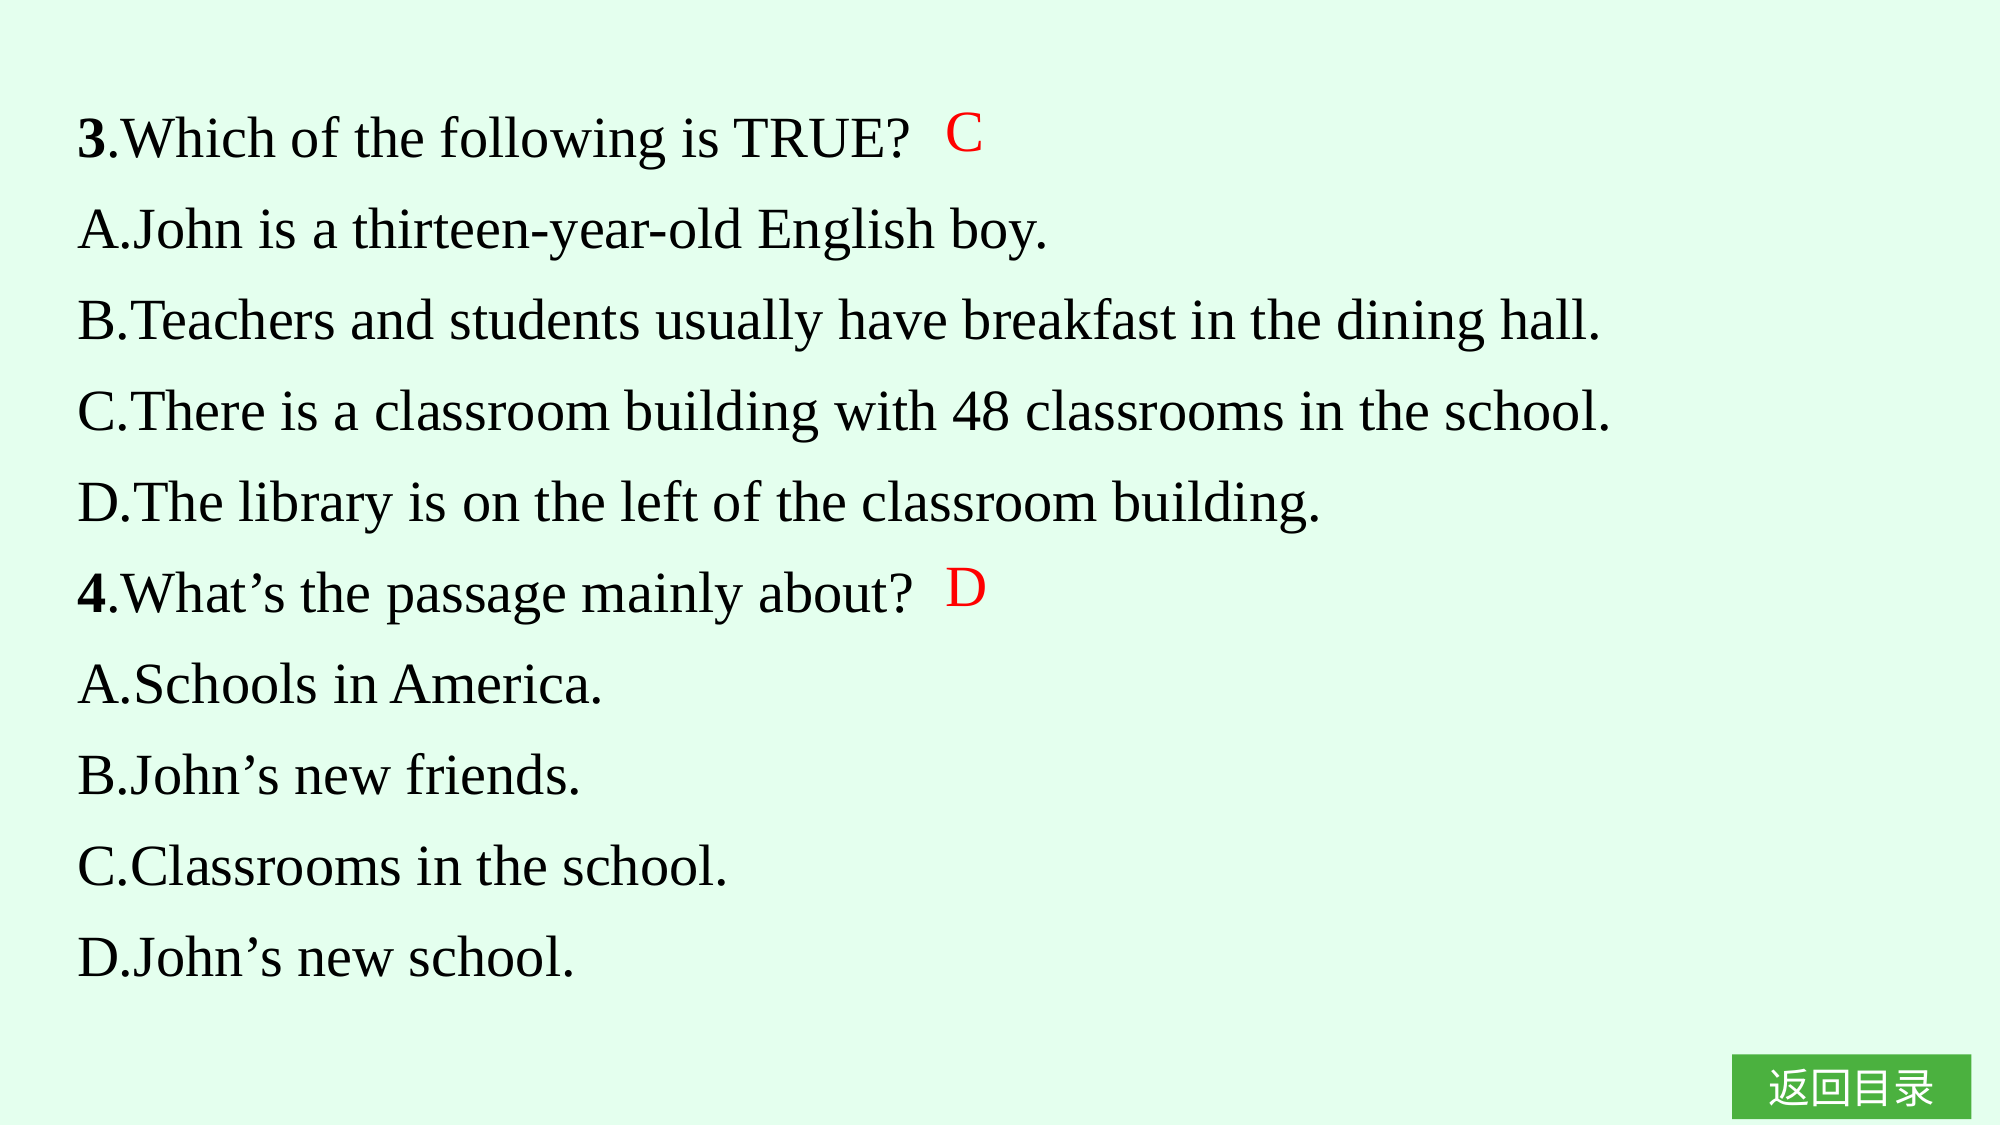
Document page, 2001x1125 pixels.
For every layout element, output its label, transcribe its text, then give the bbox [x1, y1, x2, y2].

text_box C [930, 85, 1000, 171]
text_box 3.Which of the following is TRUE? A.John is a thirteen-year-old English boy. B.Teachers and students usually have breakfast in the dining hall. C.There is a classroom building with 48 classrooms in the school. D.The library is on the left of the classroom building. 4.What’s the passage mainly about? A.Schools in America. B.John’s new friends. C.Classrooms in the school. D.John’s new school. [62, 70, 1938, 996]
text_box D [931, 540, 1003, 626]
